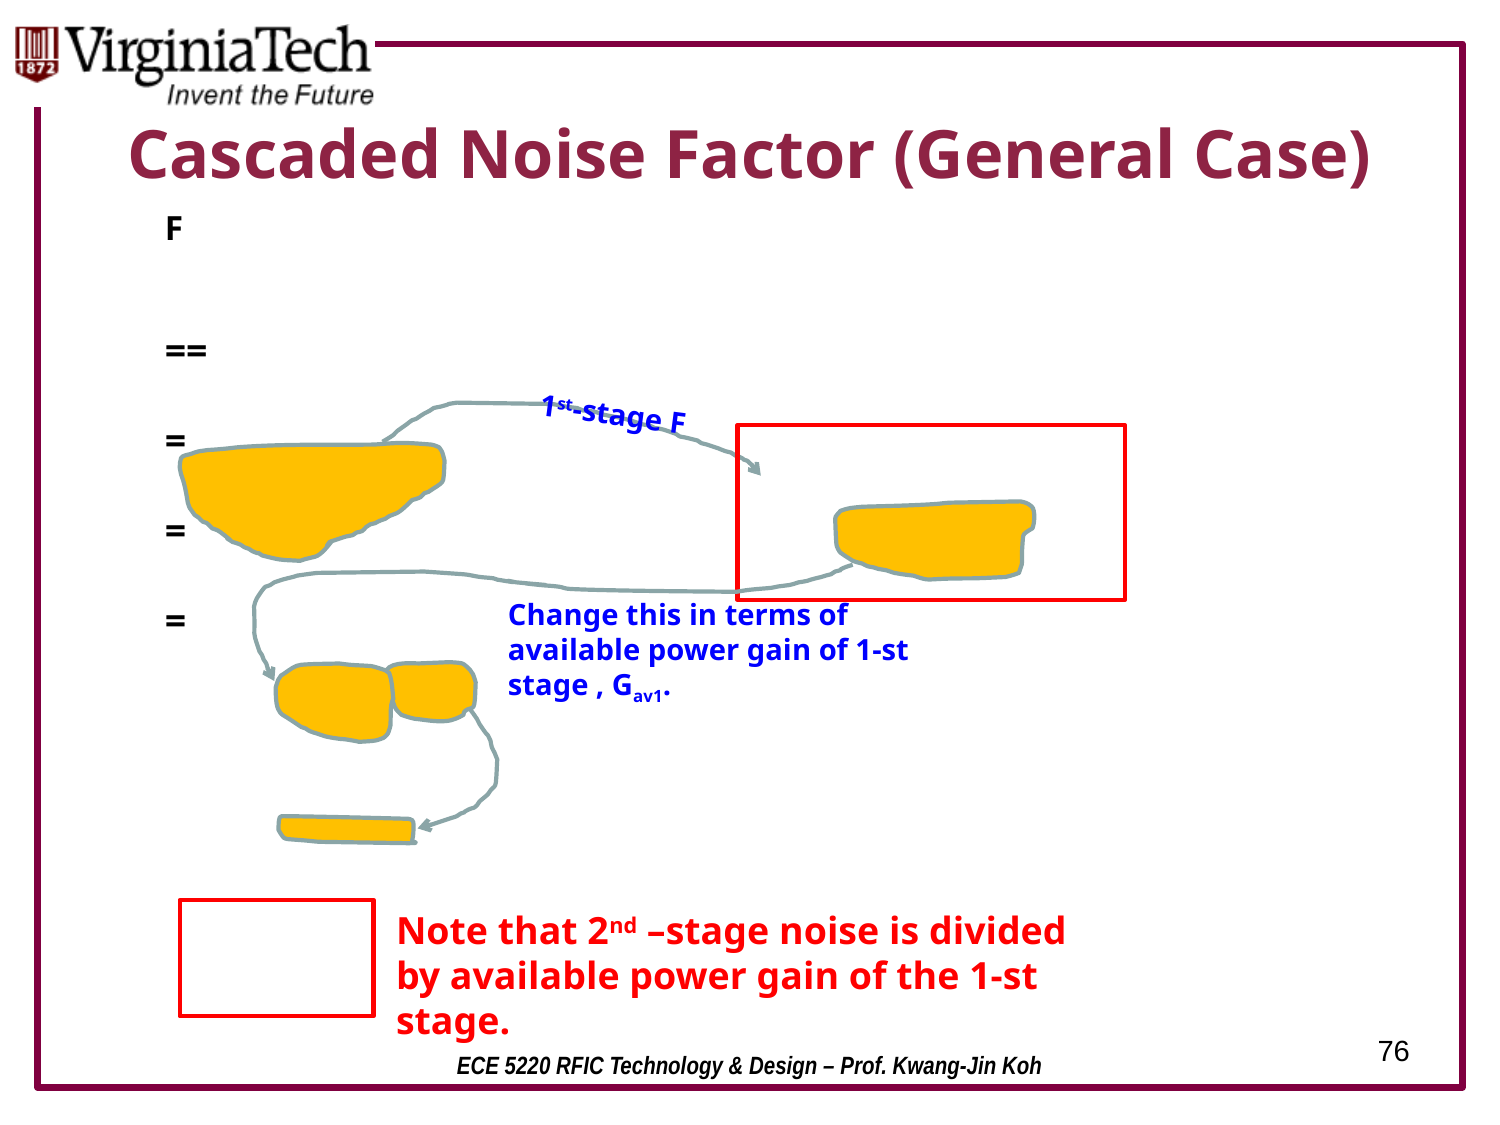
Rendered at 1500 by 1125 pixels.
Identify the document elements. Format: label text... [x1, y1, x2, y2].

text_box [273, 663, 396, 744]
text_box Change this in terms of available power gain of 1-st stage , Gav1. [493, 589, 935, 714]
text_box [276, 814, 418, 846]
text_box [178, 898, 376, 1018]
text_box [251, 562, 854, 682]
text_box [735, 423, 1127, 602]
title Cascaded Noise Factor (General Case) [75, 104, 1425, 213]
slide_number 76 [1074, 1024, 1425, 1103]
text_box 1st-stage F [522, 377, 752, 456]
text_box Note that 2nd –stage noise is divided by available power gain of the 1-st stage. [381, 899, 1113, 1050]
text_box [177, 441, 447, 563]
text_box [386, 660, 478, 724]
text_box [417, 708, 500, 833]
text_box [381, 400, 735, 474]
picture [15, 24, 375, 107]
